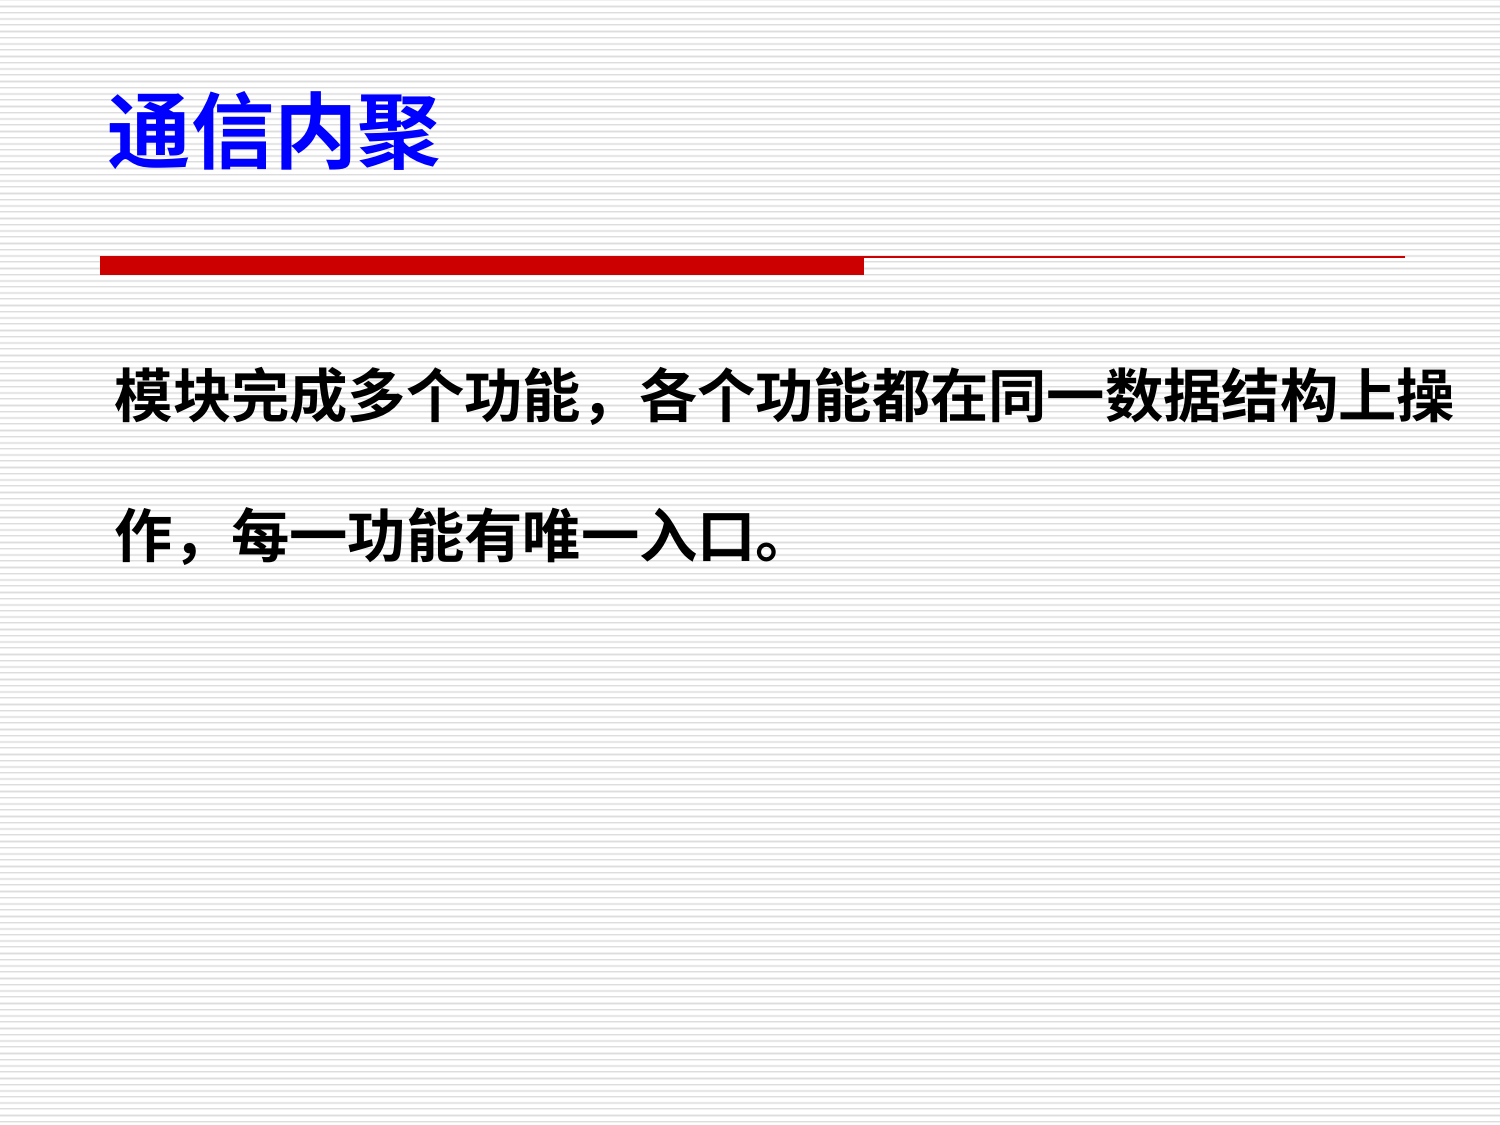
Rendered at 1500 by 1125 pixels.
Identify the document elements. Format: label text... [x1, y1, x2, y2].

picture [0, 0, 1500, 1125]
text_box 模块完成多个功能，各个功能都在同一数据结构上操作，每一功能有唯一入口。 [99, 281, 1500, 1020]
text_box 通信内聚 [92, 53, 1056, 207]
